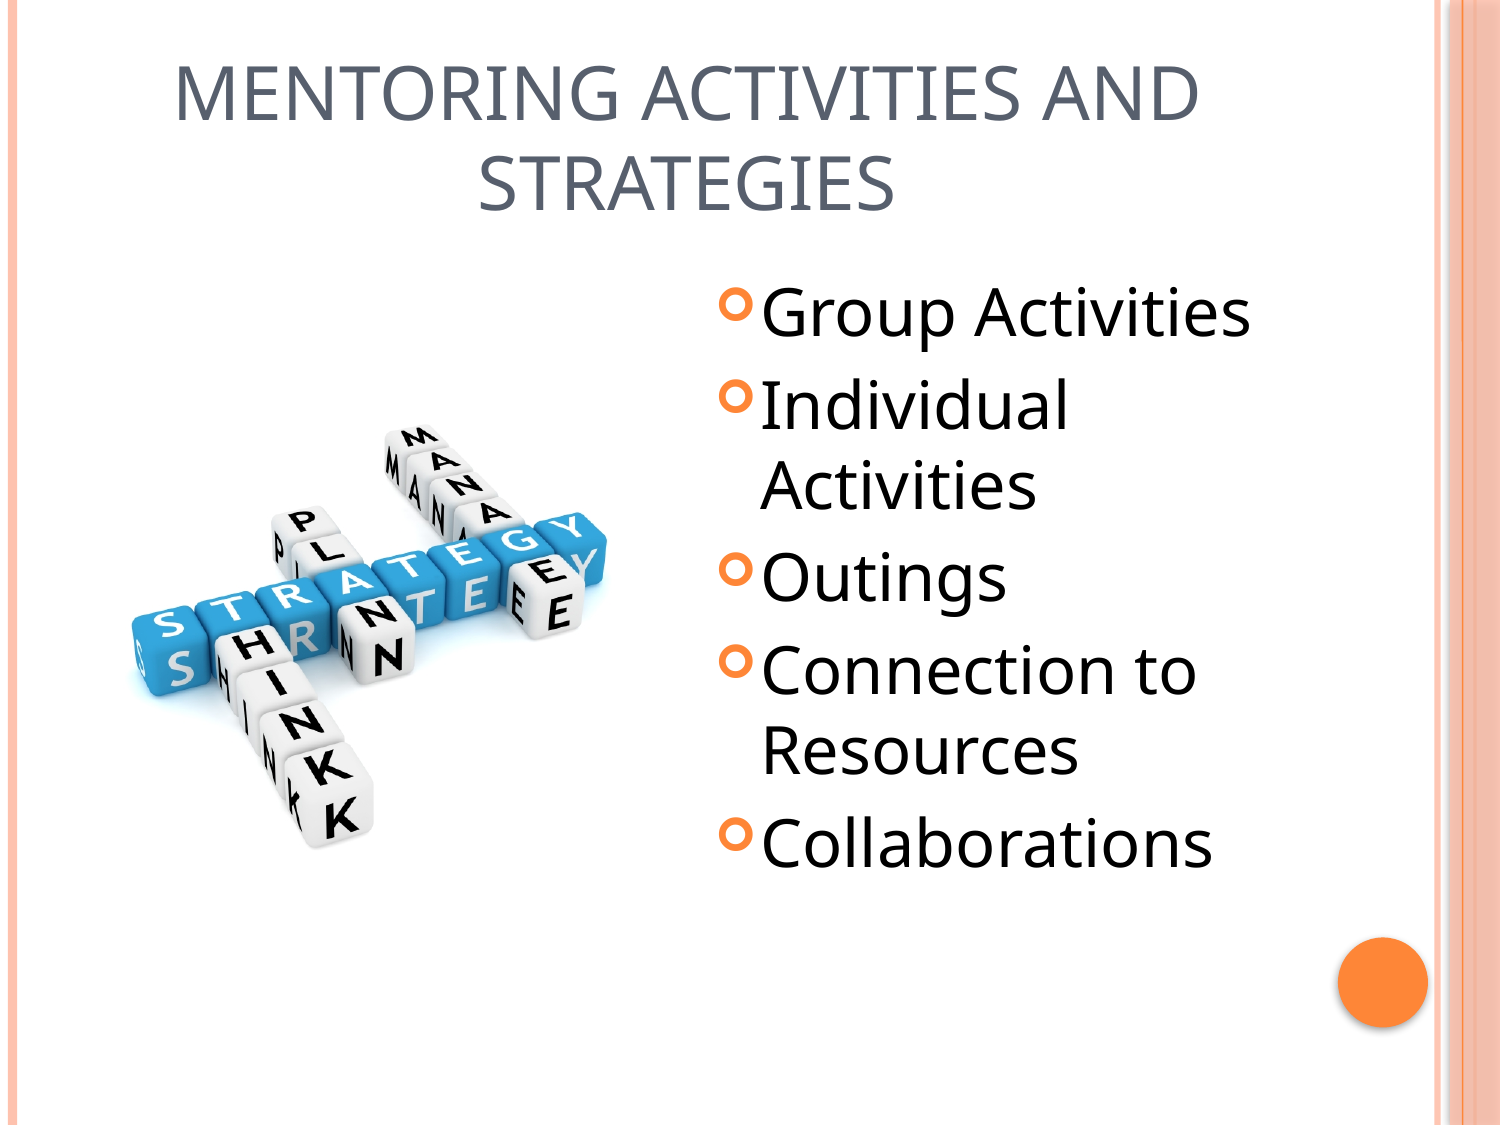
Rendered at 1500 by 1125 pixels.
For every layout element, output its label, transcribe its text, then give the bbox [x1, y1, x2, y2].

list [74, 411, 676, 863]
title Mentoring Activities and Strategies [75, 45, 1300, 233]
list Group Activities Individual Activities Outings Connection to Resources Collaborations [700, 262, 1301, 1013]
